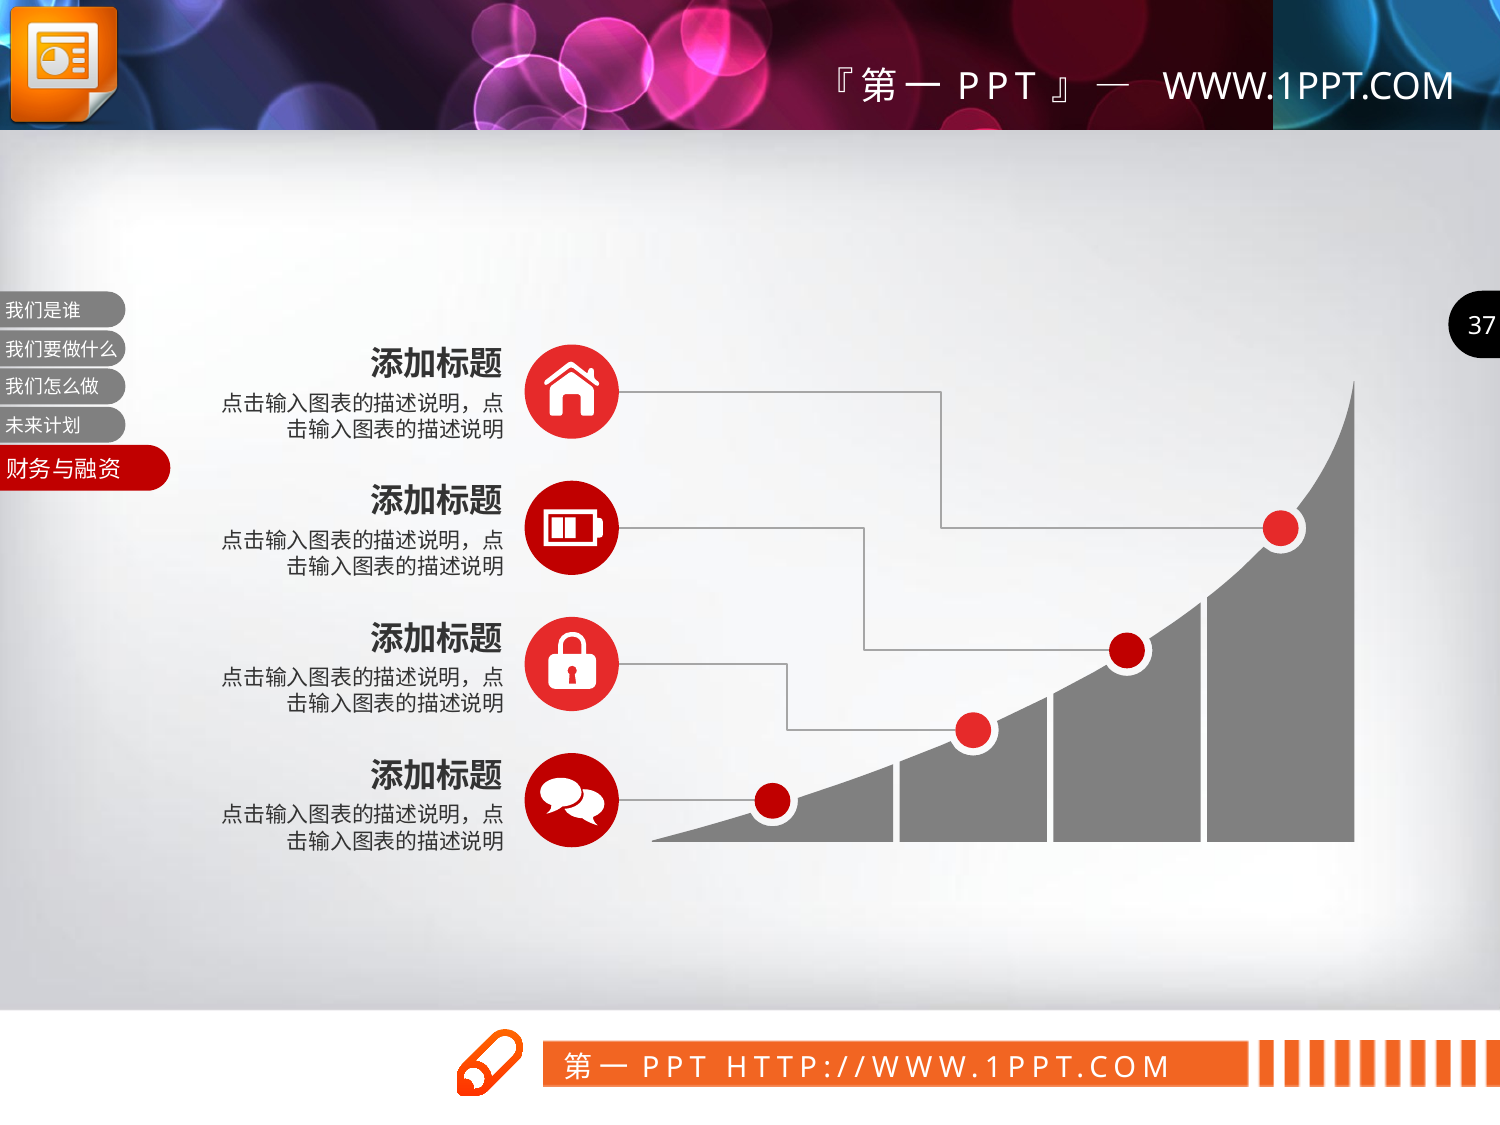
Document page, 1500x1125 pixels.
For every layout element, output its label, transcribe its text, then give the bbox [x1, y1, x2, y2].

text_box 我们是谁 [0, 291, 144, 328]
text_box 添加标题 [354, 471, 519, 519]
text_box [524, 752, 620, 848]
text_box [651, 764, 894, 842]
text_box 点击输入图表的描述说明，点击输入图表的描述说明 [199, 519, 520, 587]
picture [543, 1040, 1500, 1087]
text_box [1053, 602, 1201, 842]
text_box 添加标题 [354, 334, 519, 381]
text_box [956, 712, 992, 749]
text_box 添加标题 [354, 746, 519, 793]
text_box 点击输入图表的描述说明，点击输入图表的描述说明 [199, 793, 520, 861]
text_box [1110, 632, 1145, 669]
text_box 财务与融资 [0, 447, 207, 489]
text_box 添加标题 [354, 609, 519, 656]
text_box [524, 616, 620, 712]
text_box 我们要做什么 [0, 330, 144, 367]
text_box 我们怎么做 [0, 368, 144, 405]
text_box [754, 782, 791, 819]
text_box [618, 527, 1110, 651]
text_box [618, 391, 1263, 529]
text_box 点击输入图表的描述说明，点击输入图表的描述说明 [199, 656, 520, 724]
text_box [899, 697, 1047, 842]
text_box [524, 480, 620, 576]
text_box 37 [1452, 291, 1500, 359]
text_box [618, 663, 956, 731]
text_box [524, 344, 620, 439]
text_box [1263, 510, 1299, 547]
text_box [1448, 309, 1452, 340]
text_box 点击输入图表的描述说明，点击输入图表的描述说明 [199, 381, 520, 450]
text_box 未来计划 [0, 406, 144, 443]
picture [0, 0, 1500, 1012]
text_box [1207, 381, 1355, 842]
